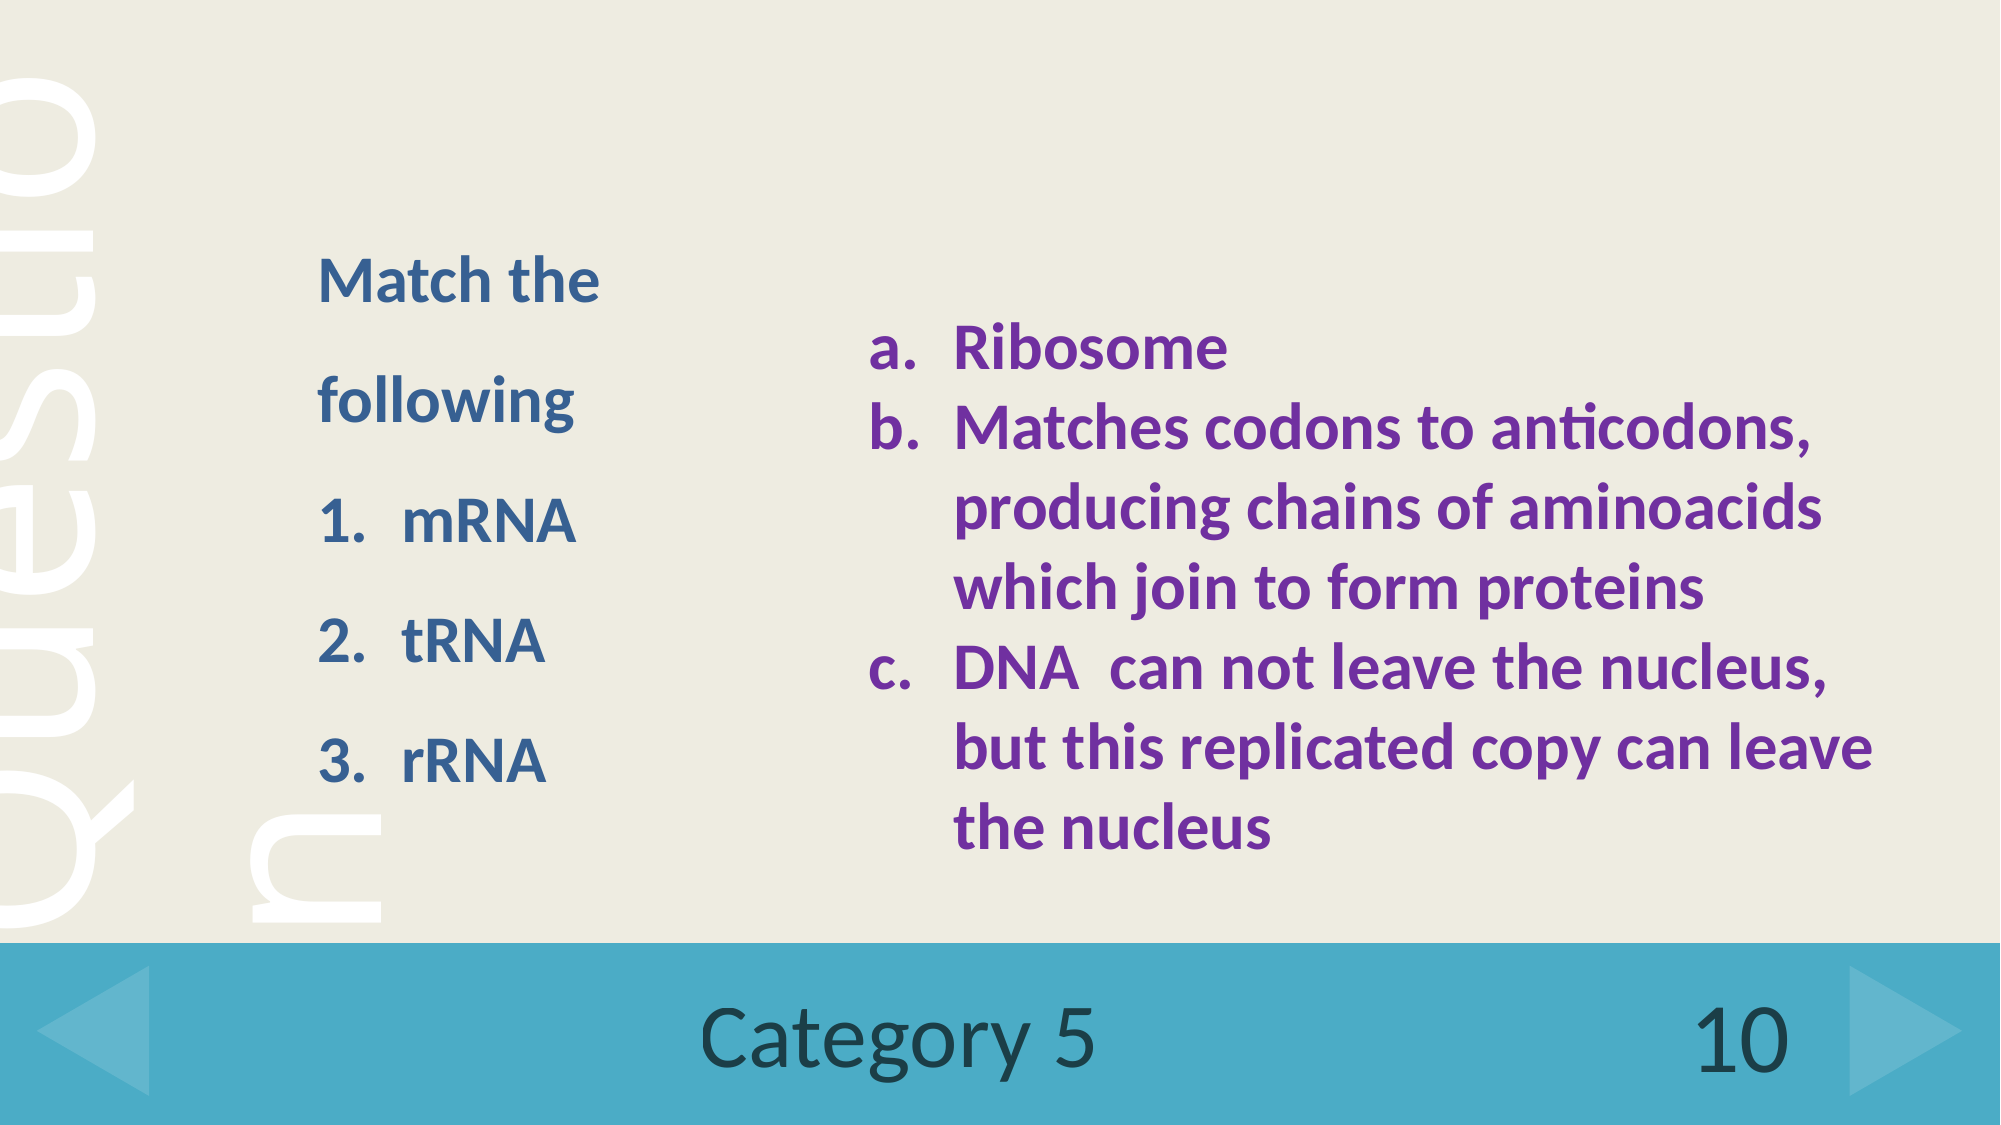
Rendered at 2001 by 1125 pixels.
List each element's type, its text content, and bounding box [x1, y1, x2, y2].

title Category 5 [0, 937, 1800, 1125]
list 10 [1800, 967, 1806, 1097]
list Match the following mRNA tRNA rRNA [302, 142, 867, 850]
text_box Ribosome Matches codons to anticodons, producing chains of aminoacids which join to form proteins DNA can not leave the nucleus, but this replicated copy can leave the nucleus [854, 295, 1896, 871]
